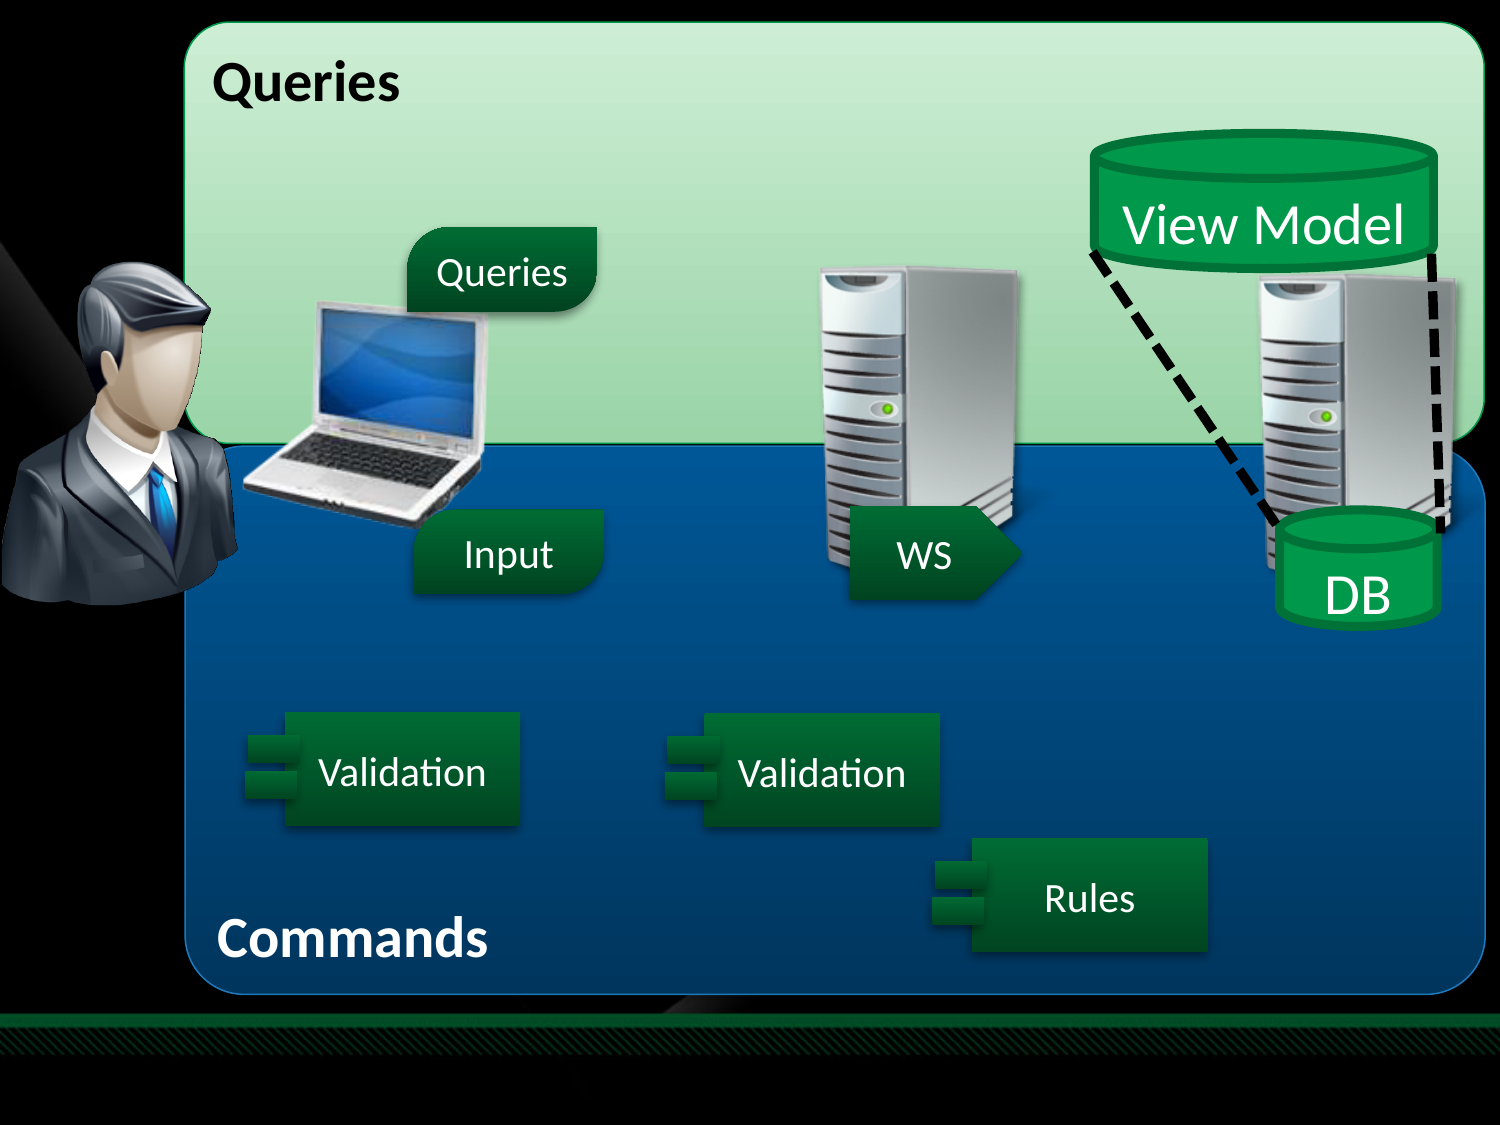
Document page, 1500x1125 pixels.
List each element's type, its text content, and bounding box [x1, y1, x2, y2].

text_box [1046, 296, 1326, 485]
text_box Queries [407, 227, 598, 312]
text_box Commands [184, 445, 1486, 996]
text_box View Model [1089, 128, 1438, 274]
picture [0, 0, 1500, 1125]
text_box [245, 712, 521, 827]
text_box DB [1276, 611, 1441, 631]
text_box Queries [183, 21, 1485, 445]
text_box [1296, 388, 1500, 399]
text_box Input [413, 509, 604, 595]
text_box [664, 713, 941, 828]
picture [819, 265, 1059, 592]
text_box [932, 838, 1208, 953]
